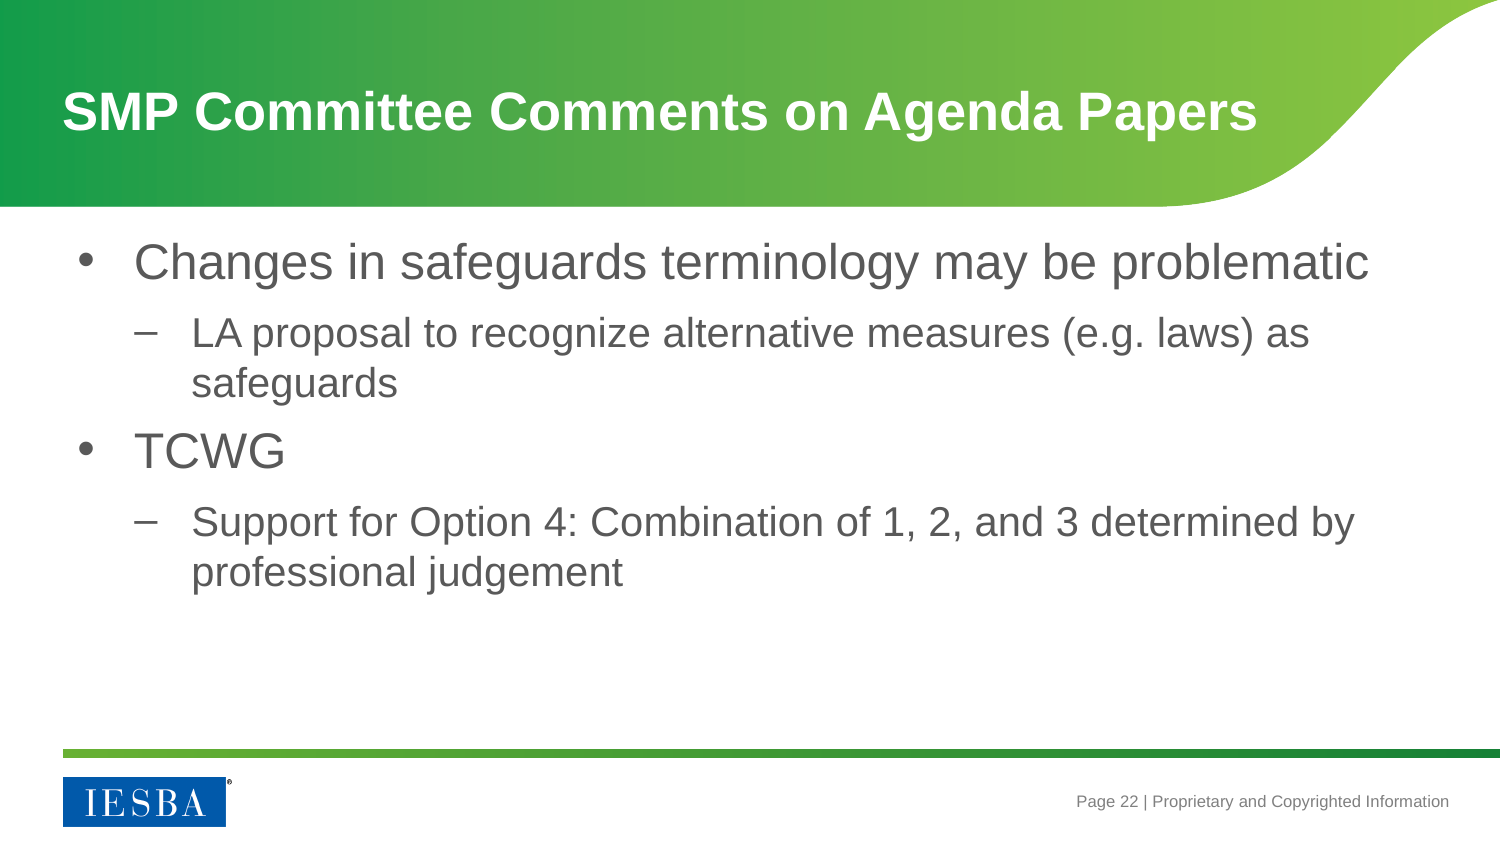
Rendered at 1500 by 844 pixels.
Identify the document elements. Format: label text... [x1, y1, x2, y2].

title SMP Committee Comments on Agenda Papers [62, 75, 1300, 142]
list Changes in safeguards terminology may be problematic LA proposal to recognize alternative measures (e.g. laws) as safeguards TCWG Support for Option 4: Combination of 1, 2, and 3 determined by professional judgement [62, 221, 1388, 725]
picture [0, 0, 1500, 207]
picture [63, 777, 232, 827]
